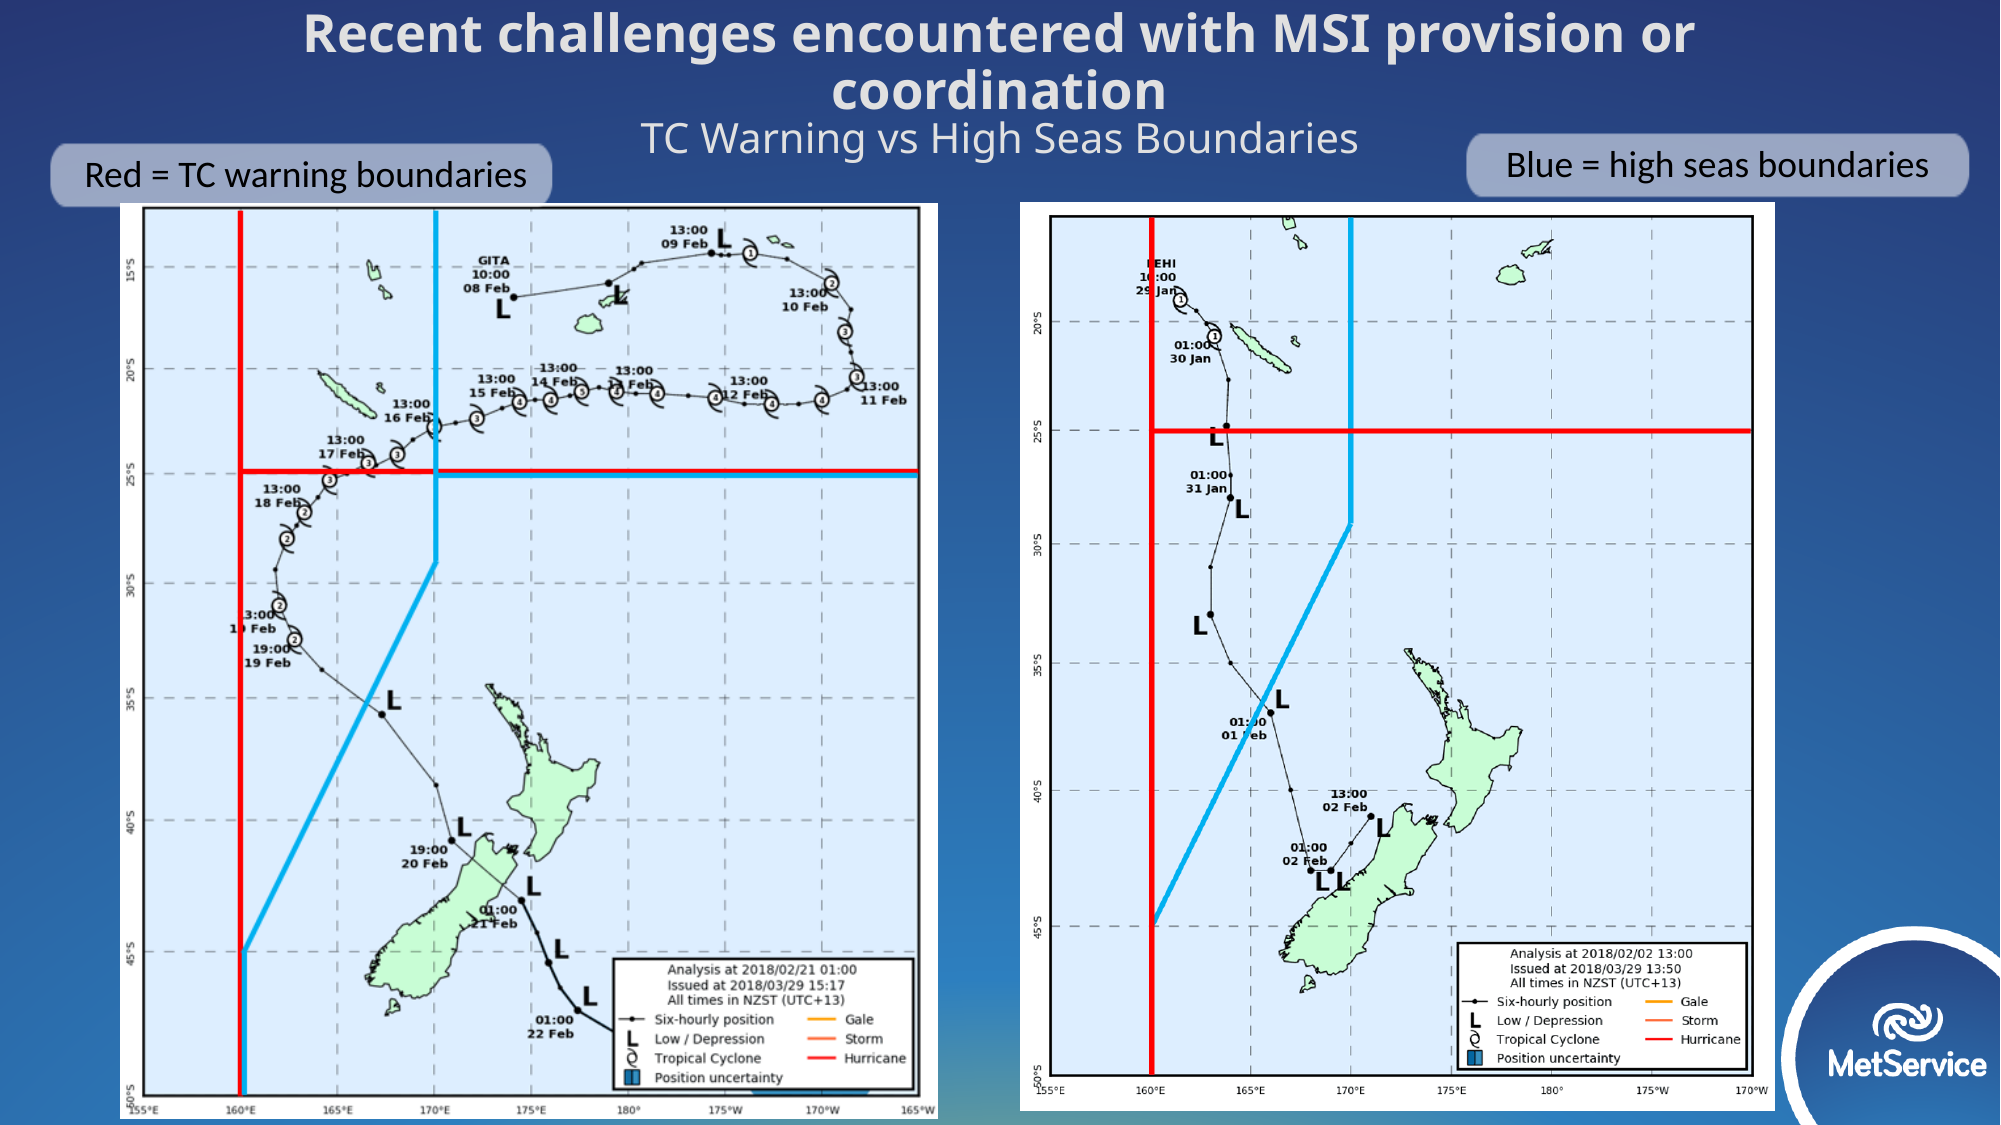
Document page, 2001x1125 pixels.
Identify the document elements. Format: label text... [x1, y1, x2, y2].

text_box TC Warning vs High Seas Boundaries [565, 129, 1454, 170]
picture [0, 0, 2000, 1125]
text_box Recent challenges encountered with MSI provision or coordination [137, 0, 1863, 129]
